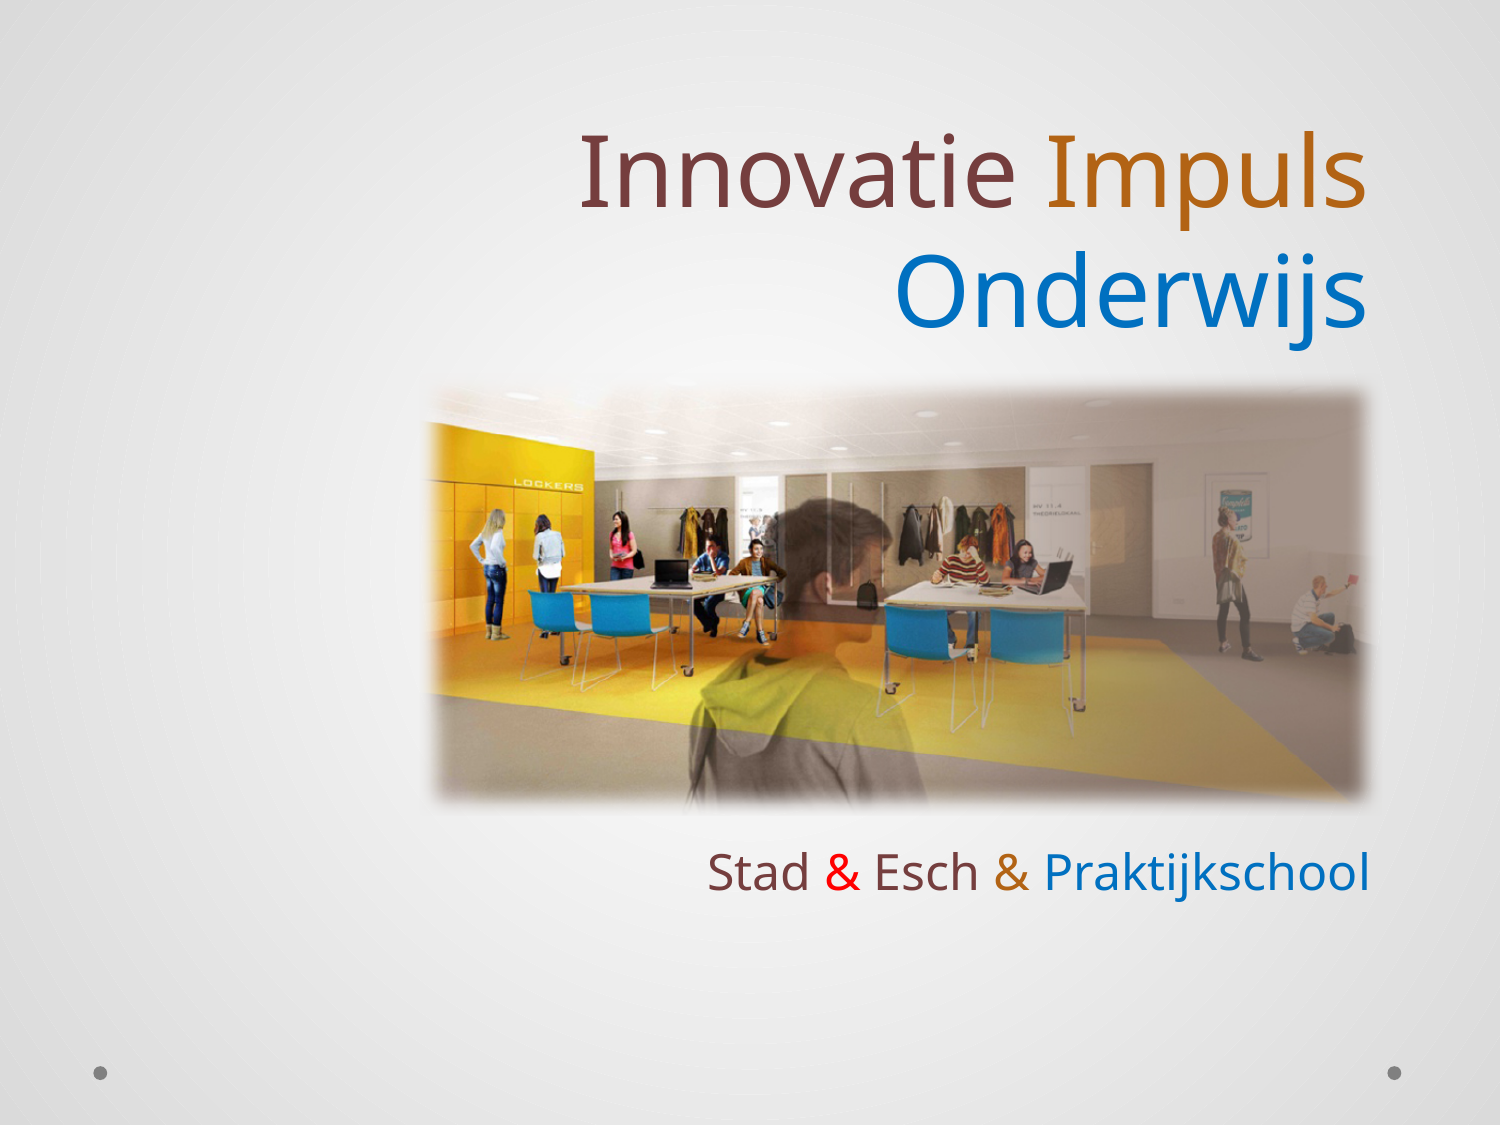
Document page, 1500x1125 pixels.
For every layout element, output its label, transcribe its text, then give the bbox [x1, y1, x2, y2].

title Innovatie Impuls Onderwijs [109, 113, 1385, 355]
subtitle Stad & Esch & Praktijkschool [336, 763, 1387, 1051]
picture [418, 373, 1383, 816]
